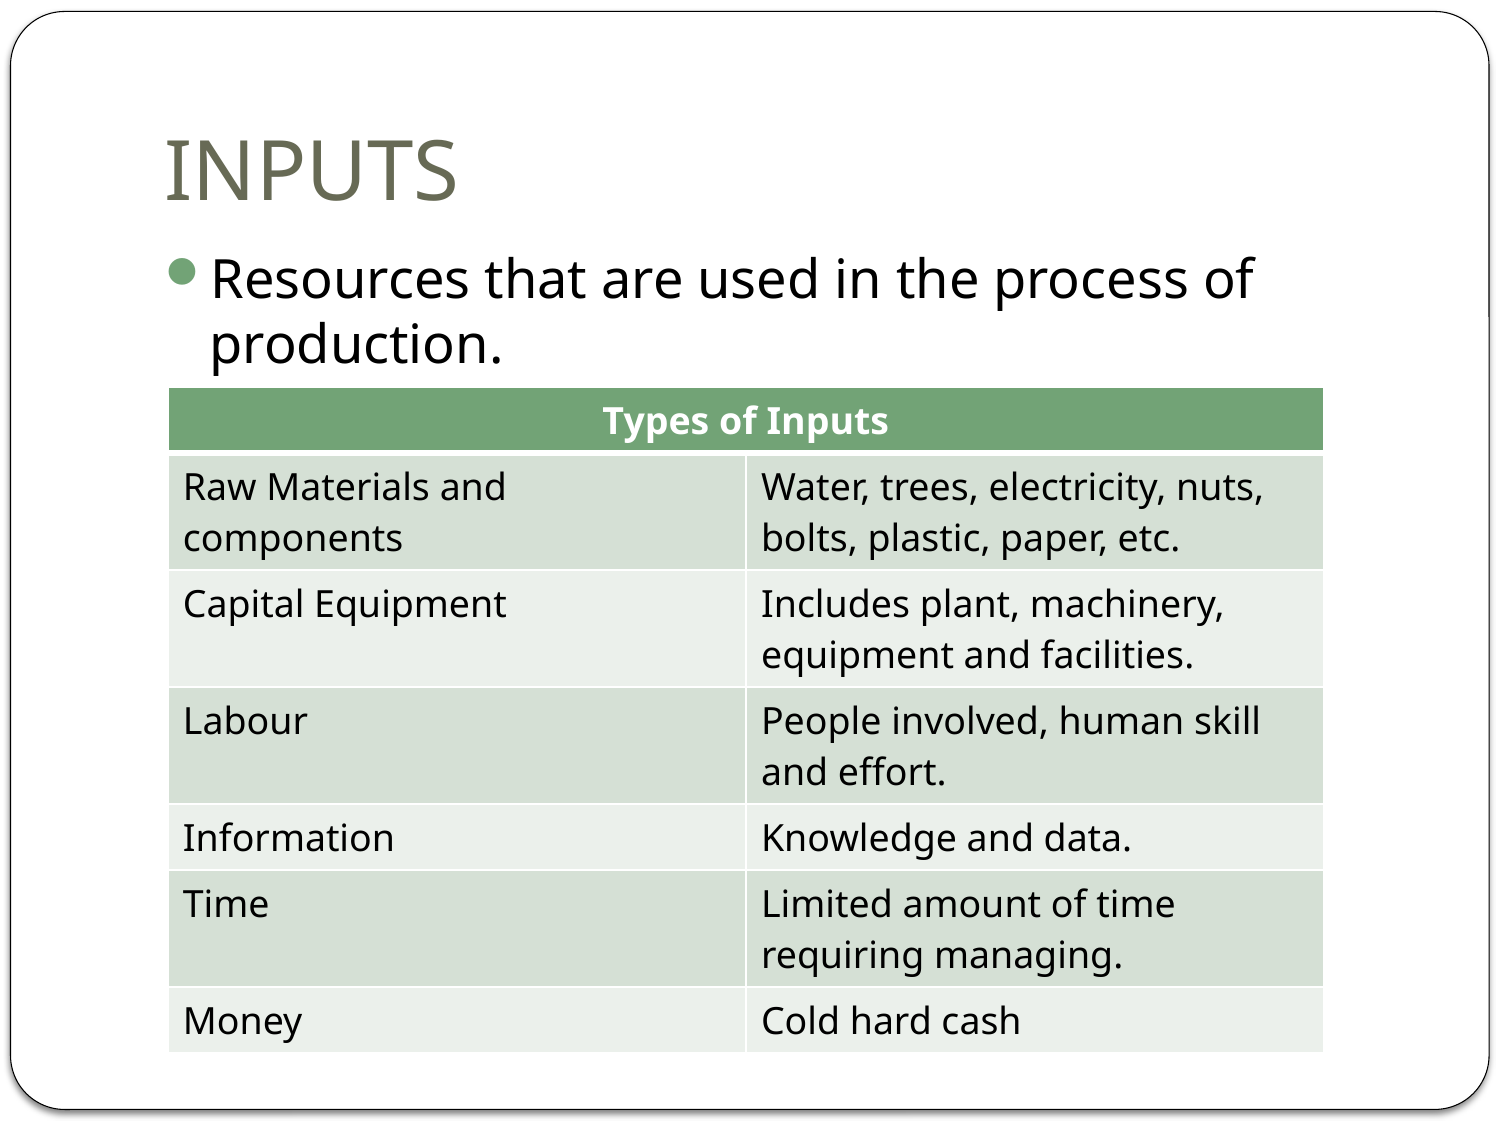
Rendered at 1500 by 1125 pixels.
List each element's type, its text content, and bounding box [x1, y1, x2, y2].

table_cell Money [169, 988, 745, 1052]
table_header Types of Inputs [169, 388, 1323, 450]
table_cell People involved, human skill and effort. [747, 688, 1323, 803]
table_cell Cold hard cash [747, 988, 1323, 1052]
table_cell Knowledge and data. [747, 805, 1323, 869]
table_cell Water, trees, electricity, nuts, bolts, plastic, paper, etc. [747, 456, 1323, 569]
title INPUTS [150, 45, 1425, 233]
table_cell Includes plant, machinery, equipment and facilities. [747, 571, 1323, 686]
table_cell Raw Materials and components [169, 456, 745, 569]
list Resources that are used in the process of production. [150, 237, 1425, 988]
table_cell Labour [169, 688, 745, 803]
table_cell Time [169, 871, 745, 986]
table_cell Limited amount of time requiring managing. [747, 871, 1323, 986]
table_cell Capital Equipment [169, 571, 745, 686]
table_cell Information [169, 805, 745, 869]
